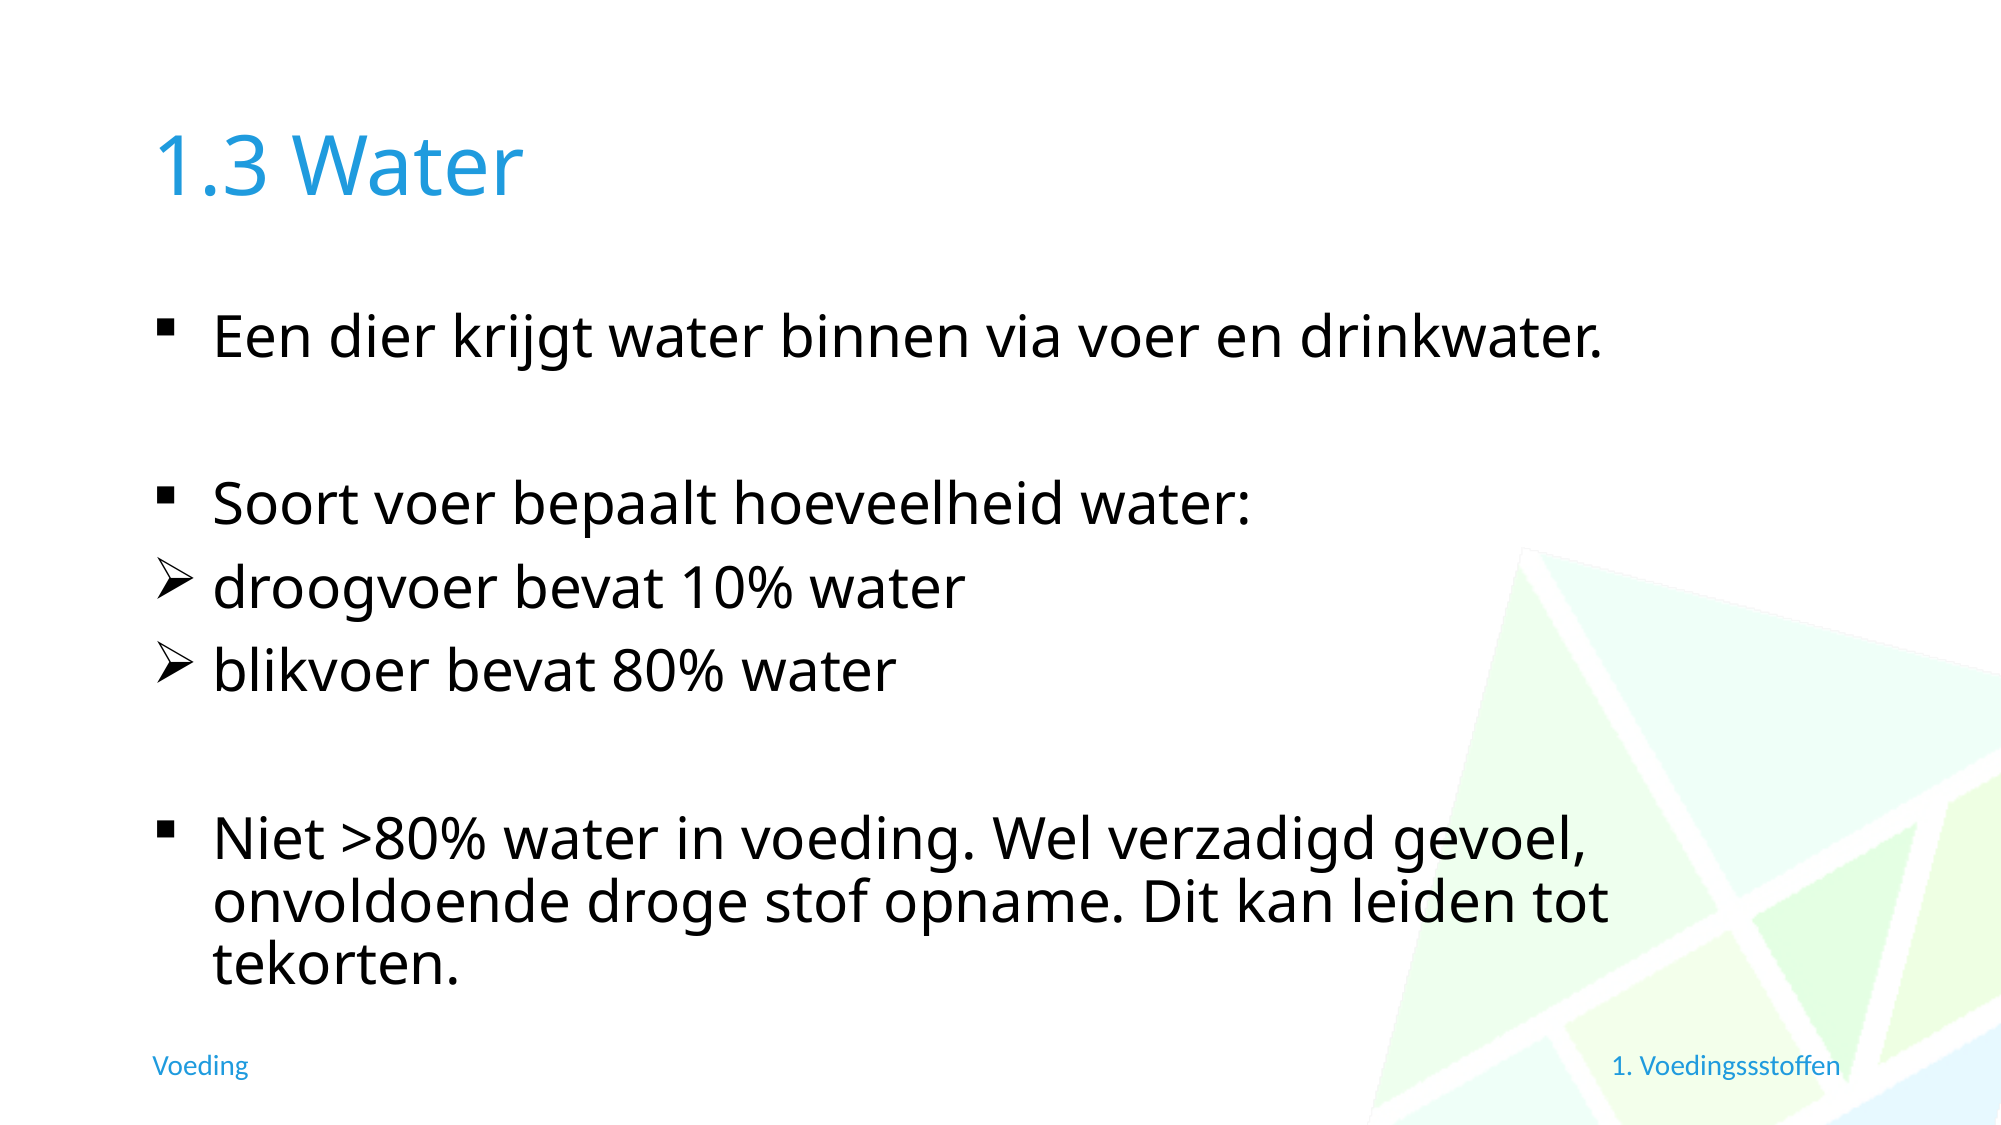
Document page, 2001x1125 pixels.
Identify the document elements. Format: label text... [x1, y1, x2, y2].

list Voeding [137, 1042, 588, 1103]
list 1. Voedingssstoffen [1412, 1042, 1863, 1103]
title 1.3 Water [137, 59, 1863, 278]
list Een dier krijgt water binnen via voer en drinkwater. Soort voer bepaalt hoeveelheid water: droogvoer bevat 10% water blikvoer bevat 80% water Niet >80% water in voeding. Wel verzadigd gevoel, onvoldoende droge stof opname. Dit kan leiden tot tekorten. [137, 299, 1863, 1014]
